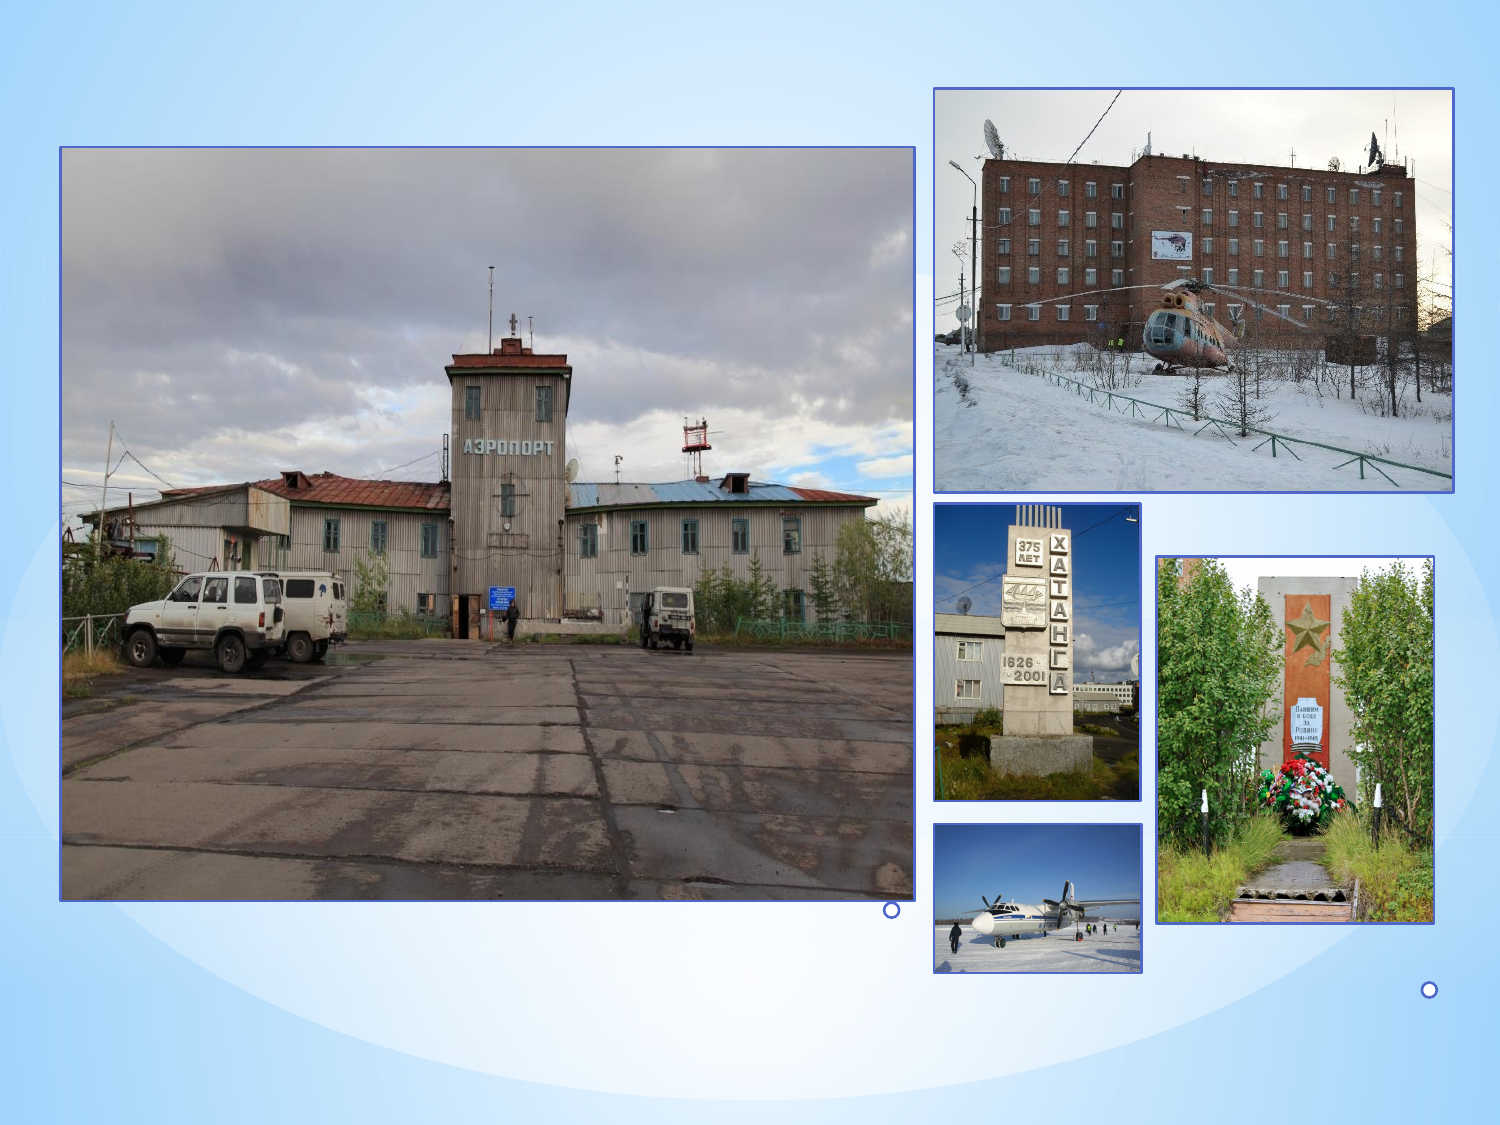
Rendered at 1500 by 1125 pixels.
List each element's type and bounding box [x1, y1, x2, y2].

text_box [41, 66, 1471, 1036]
